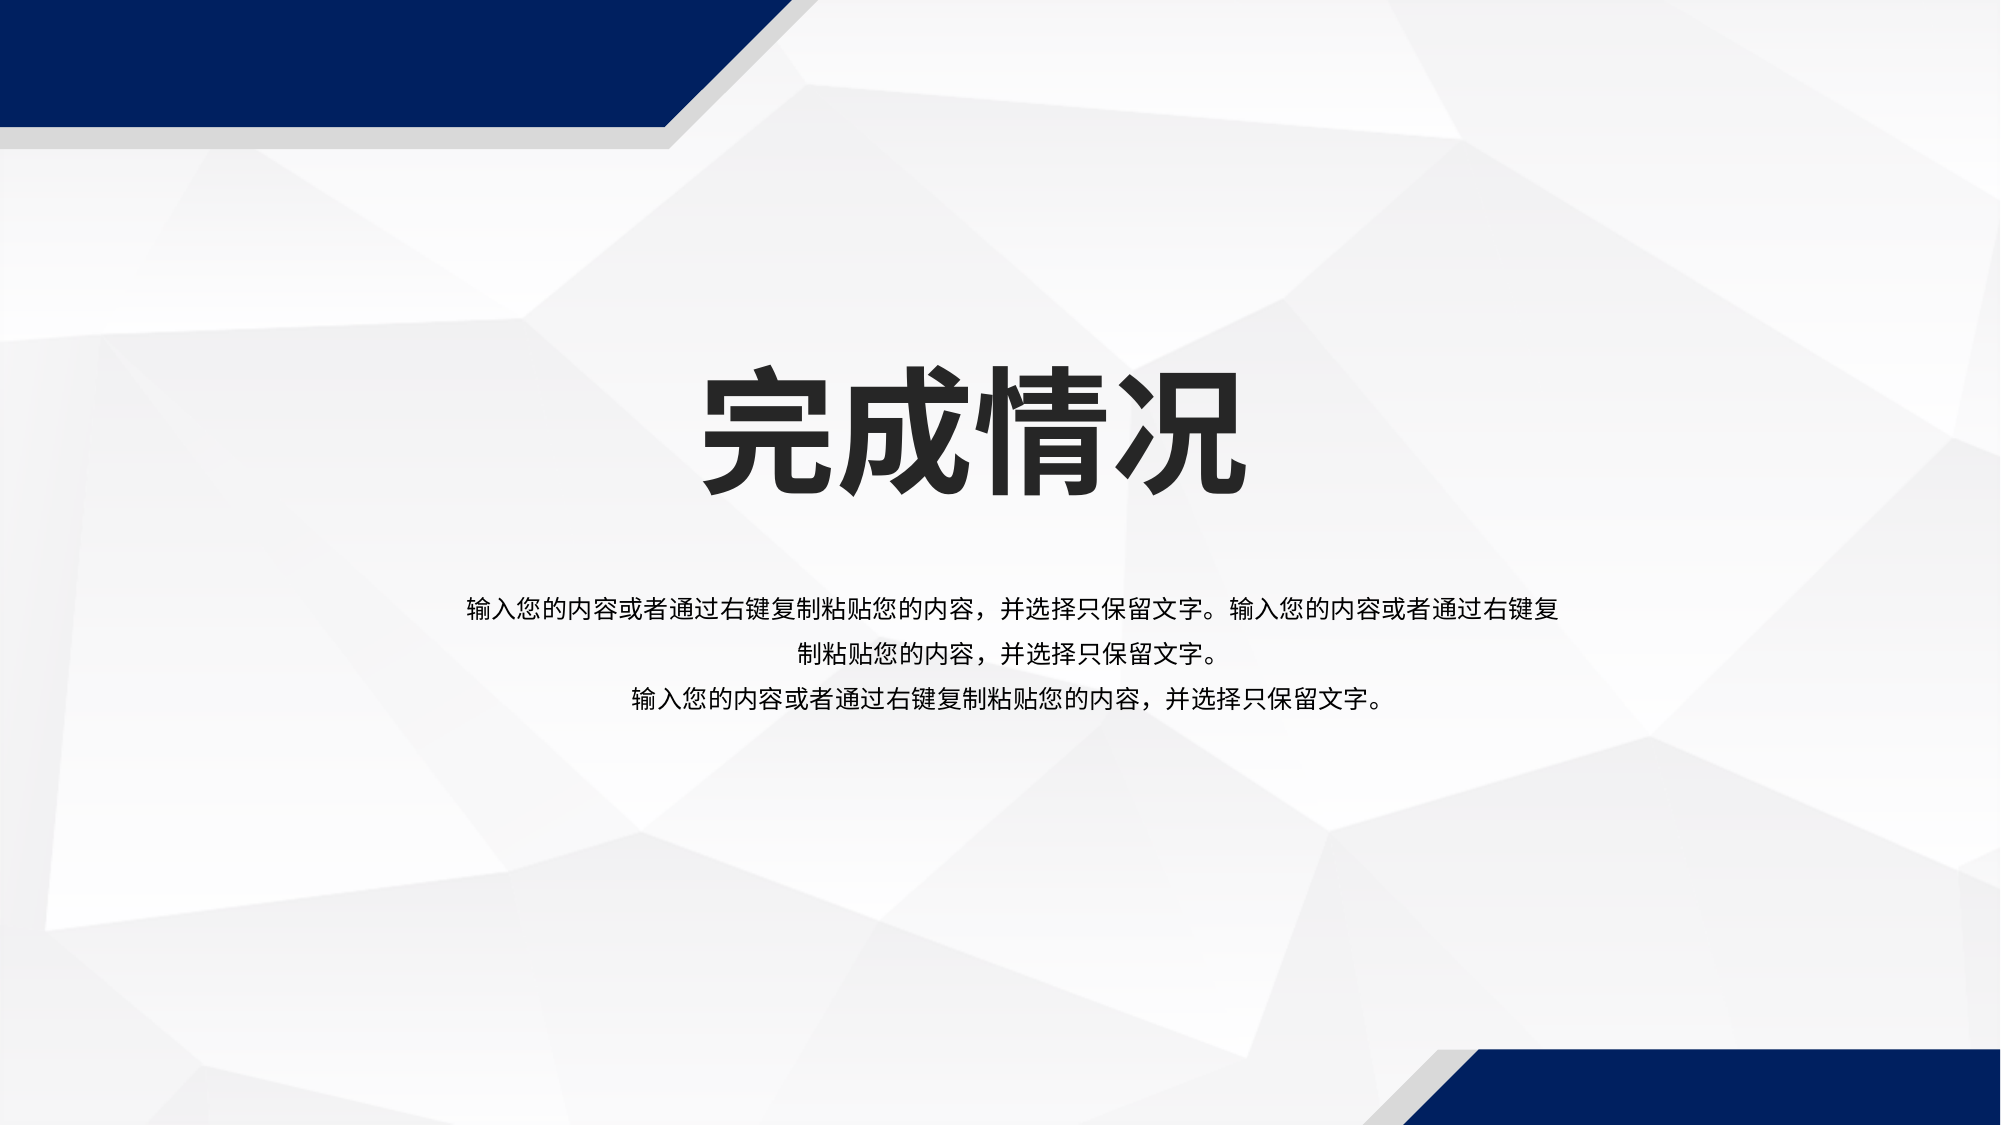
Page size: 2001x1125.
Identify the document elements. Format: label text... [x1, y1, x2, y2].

picture [0, 0, 2001, 1125]
text_box 完成情况 [594, 338, 1353, 518]
text_box 输入您的内容或者通过右键复制粘贴您的内容，并选择只保留文字。输入您的内容或者通过右键复制粘贴您的内容，并选择只保留文字。 输入您的内容或者通过右键复制粘贴您的内容，并选择只保留文字。 [446, 571, 1582, 766]
